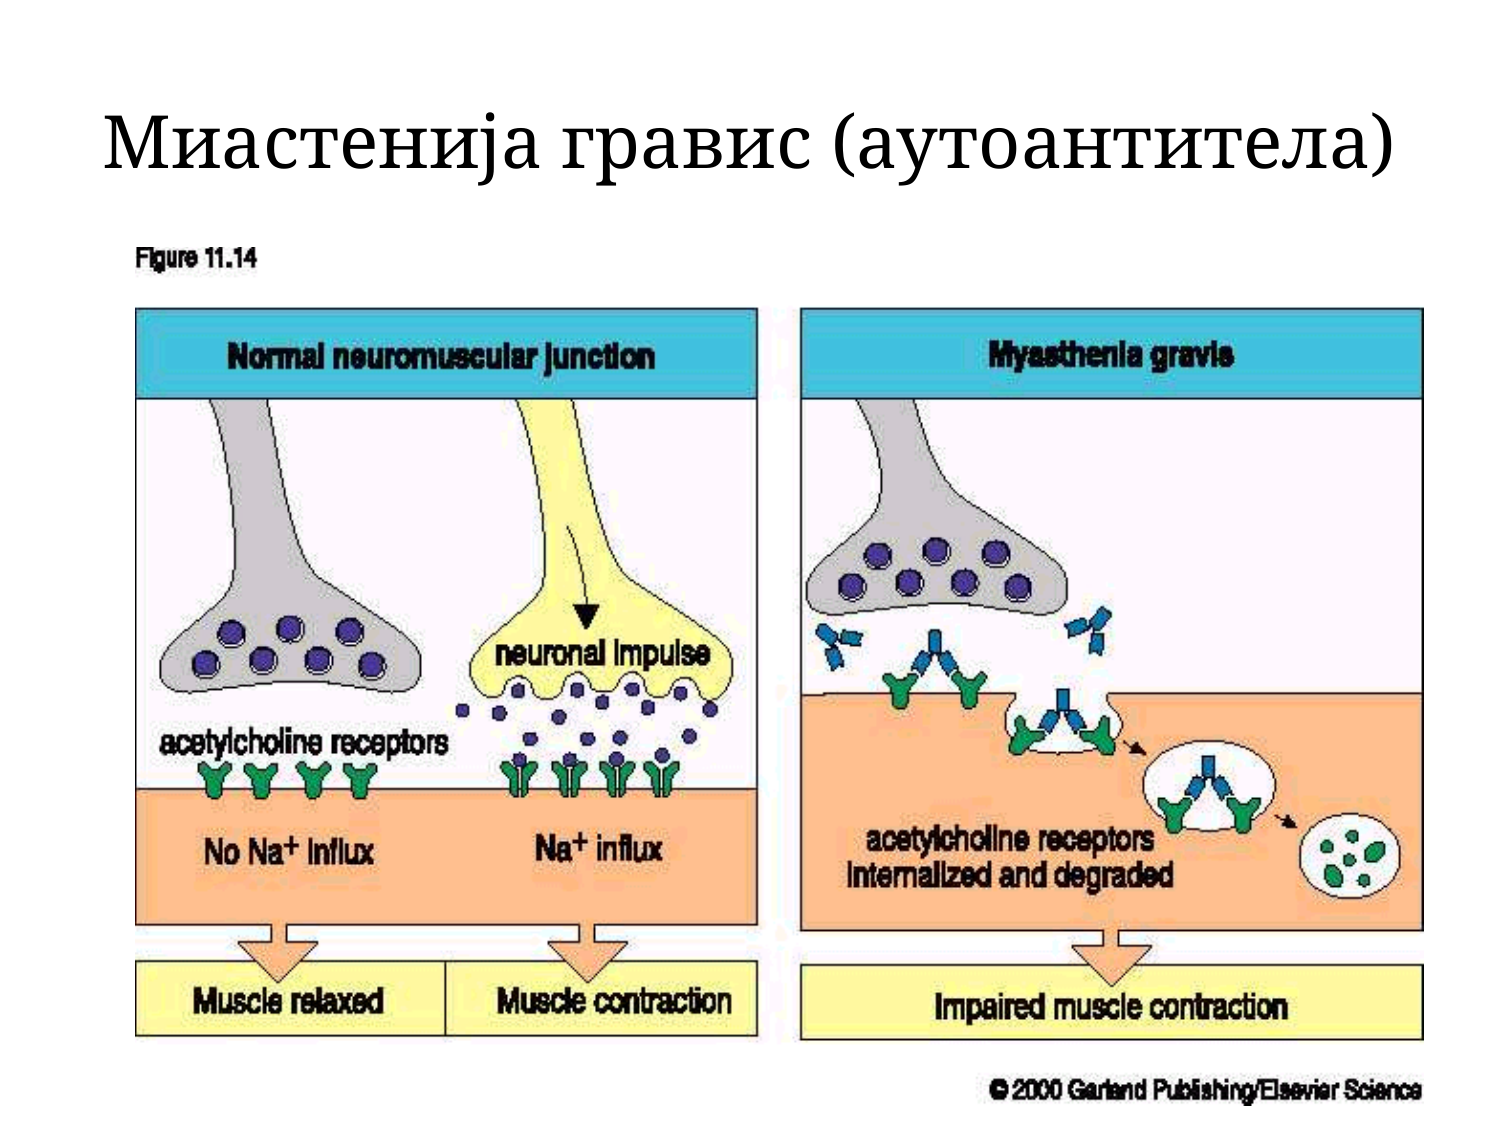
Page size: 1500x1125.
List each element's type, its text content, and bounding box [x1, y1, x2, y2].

picture [135, 247, 1424, 1107]
title Миастенија гравис (аутоантитела) [75, 45, 1425, 233]
